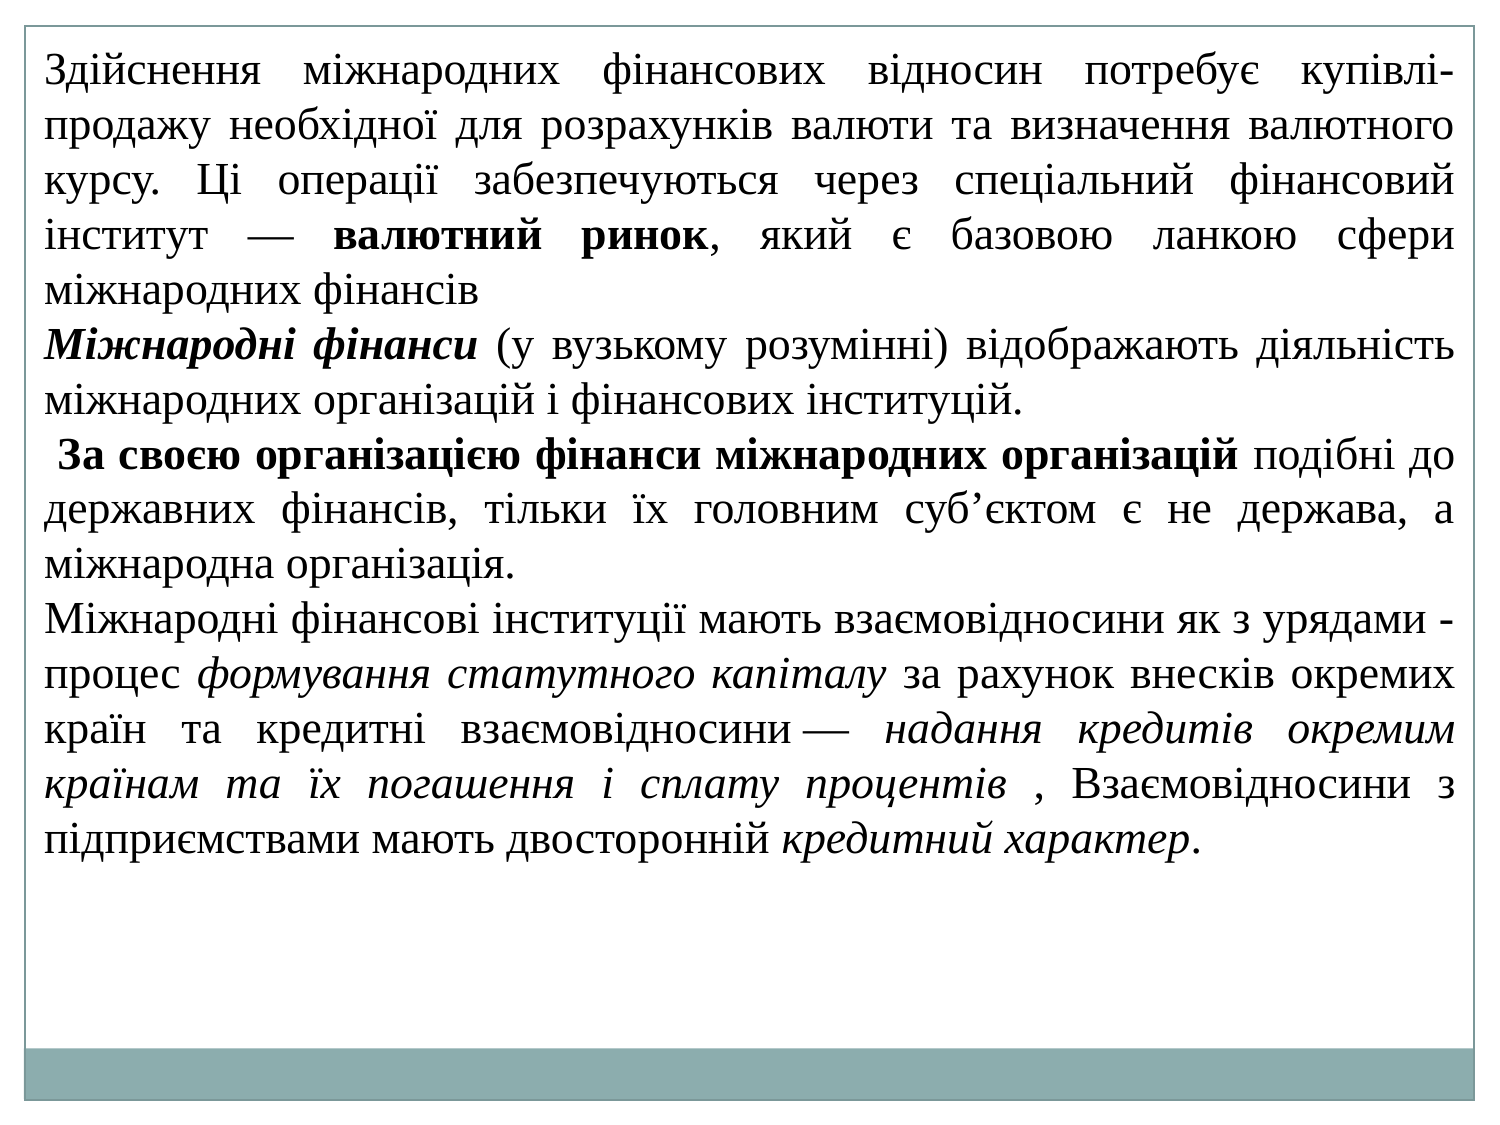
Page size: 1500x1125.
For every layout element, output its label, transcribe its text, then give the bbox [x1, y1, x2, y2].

text_box Здійснення міжнародних фінансових відносин потребує купівлі-продажу необхідної для розрахунків валюти та визначення валютного курсу. Ці операції забезпечуються через спеціальний фінансовий інститут — валютний ринок, який є базовою ланкою сфери міжнародних фінансів Міжнародні фінанси (у вузькому розумінні) відображають діяльність міжнародних організацій і фінансових інституцій. За своєю організацією фінанси міжнародних організацій подібні до державних фінансів, тільки їх головним суб’єктом є не держава, а міжнародна організація. Міжнародні фінансові інституції мають взаємовідносини як з урядами - процес формування статутного капіталу за рахунок внес­ків окремих країн та кредитні взаємовідносини — надання кредитів окремим країнам та їх погашення і сплату процентів , Взаємовідносини з підприємствами мають двосторонній кредитний характер. [29, 31, 1471, 871]
